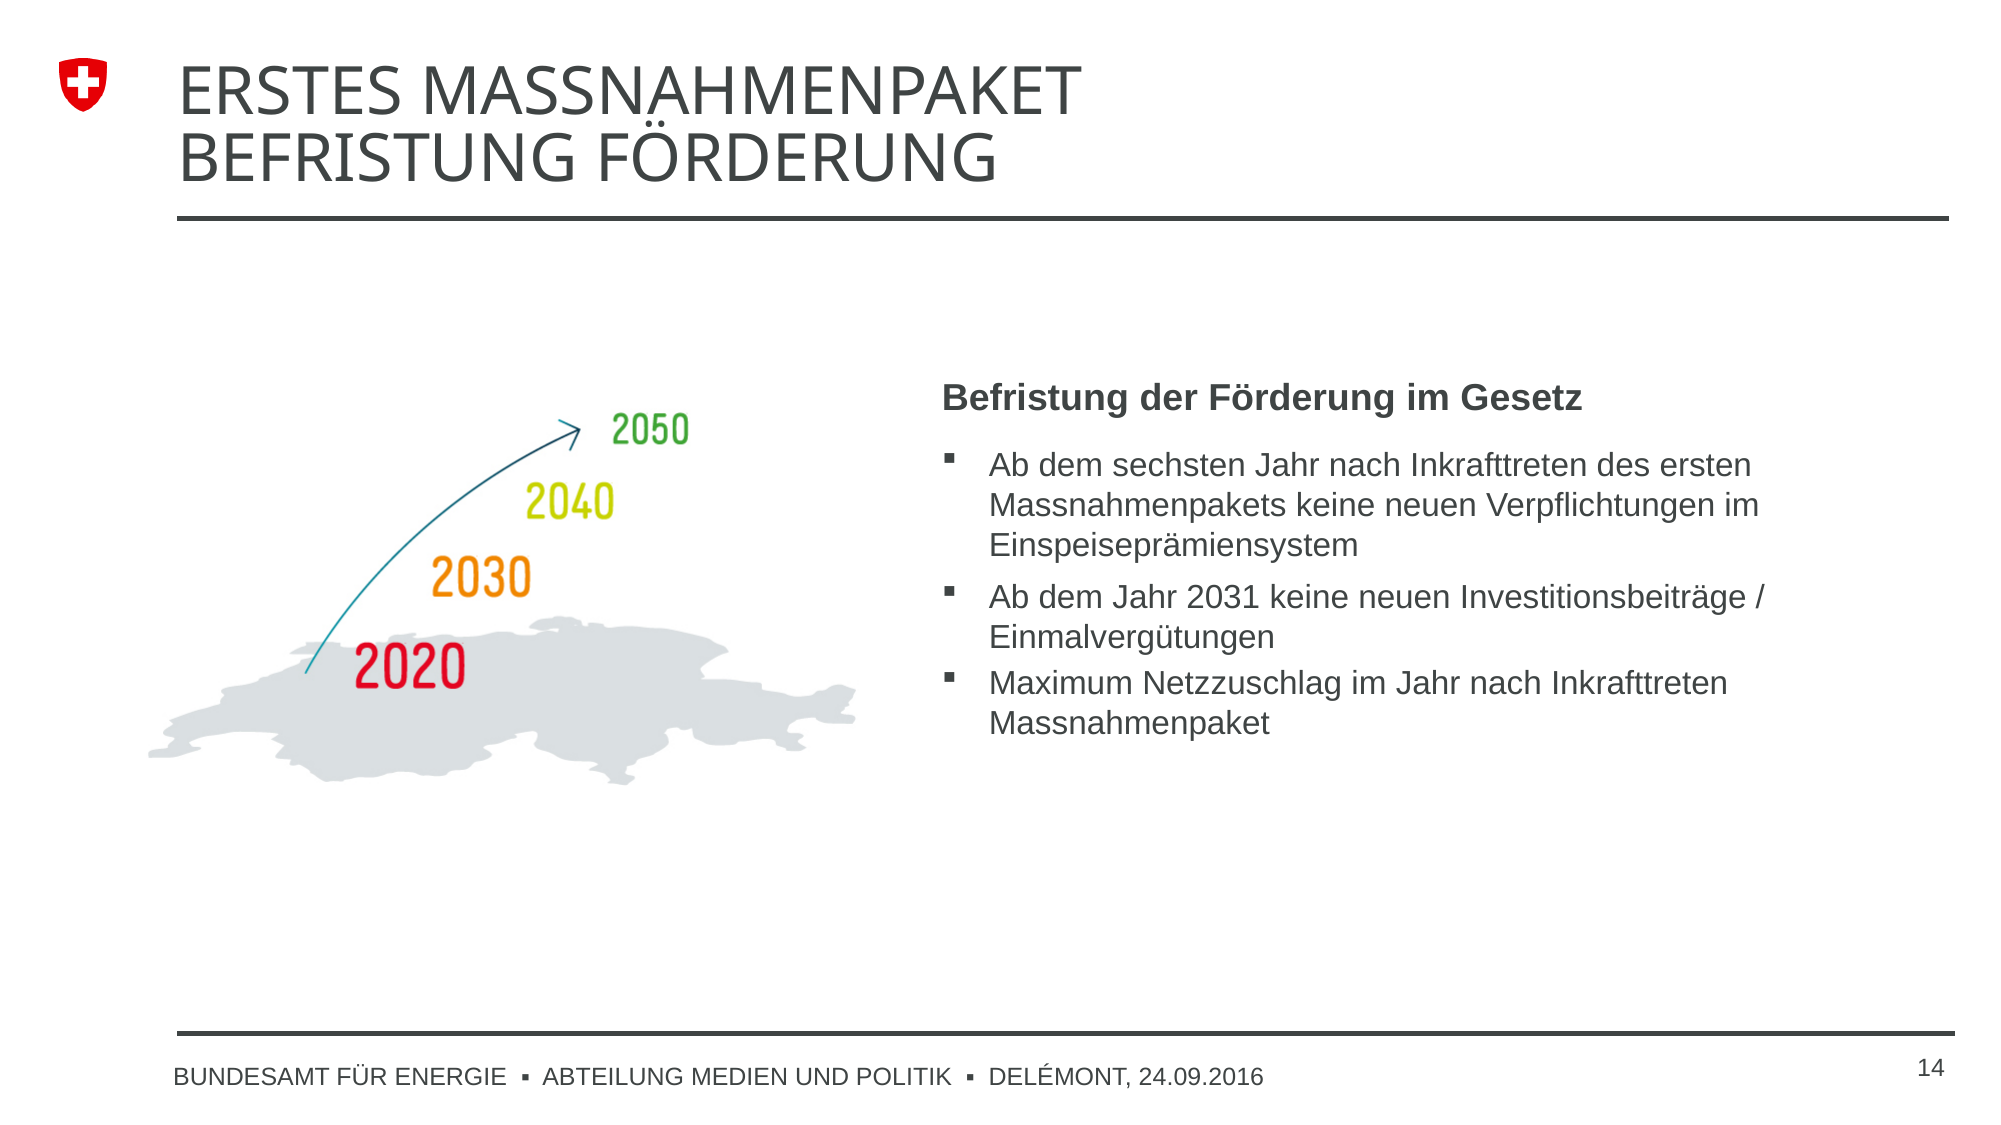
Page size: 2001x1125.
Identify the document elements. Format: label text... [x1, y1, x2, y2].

picture [137, 397, 871, 799]
slide_number 14 [1826, 1051, 1945, 1099]
title Erstes Massnahmenpaket Befristung Förderung [177, 59, 1949, 195]
picture [59, 58, 108, 113]
text_box Befristung der Förderung im Gesetz Ab dem sechsten Jahr nach Inkrafttreten des ersten Massnahmenpakets keine neuen Verpflichtungen im Einspeiseprämiensystem Ab dem Jahr 2031 keine neuen Investitionsbeiträge / Einmalvergütungen Maximum Netzzuschlag im Jahr nach Inkrafttreten Massnahmenpaket [927, 365, 1898, 749]
